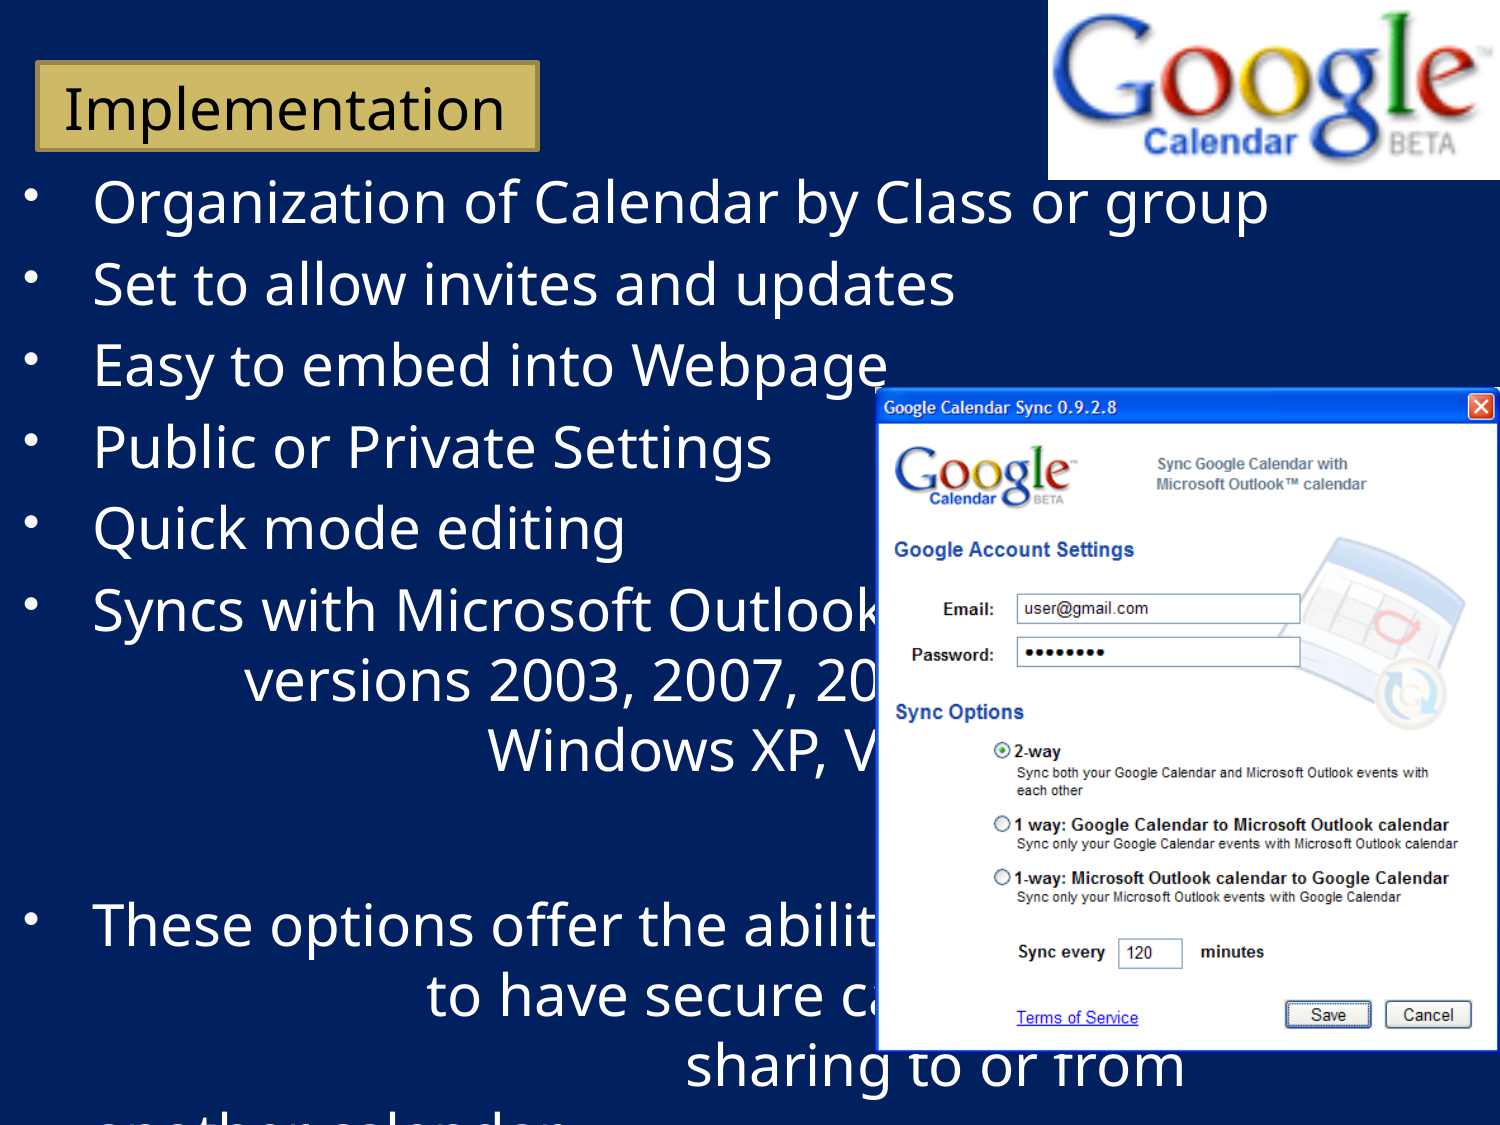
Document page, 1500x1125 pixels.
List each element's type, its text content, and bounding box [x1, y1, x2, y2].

list Organization of Calendar by Class or group Set to allow invites and updates Easy to embed into Webpage Public or Private Settings Quick mode editing Syncs with Microsoft Outlook versions 2003, 2007, 2010, Windows XP, Vista, and 7 These options offer the ability to have secure calendar sharing to or from another calendar [0, 157, 1315, 975]
picture [1048, 0, 1500, 181]
text_box [35, 60, 540, 152]
picture [874, 387, 1500, 1055]
title Implementation [50, 37, 753, 150]
